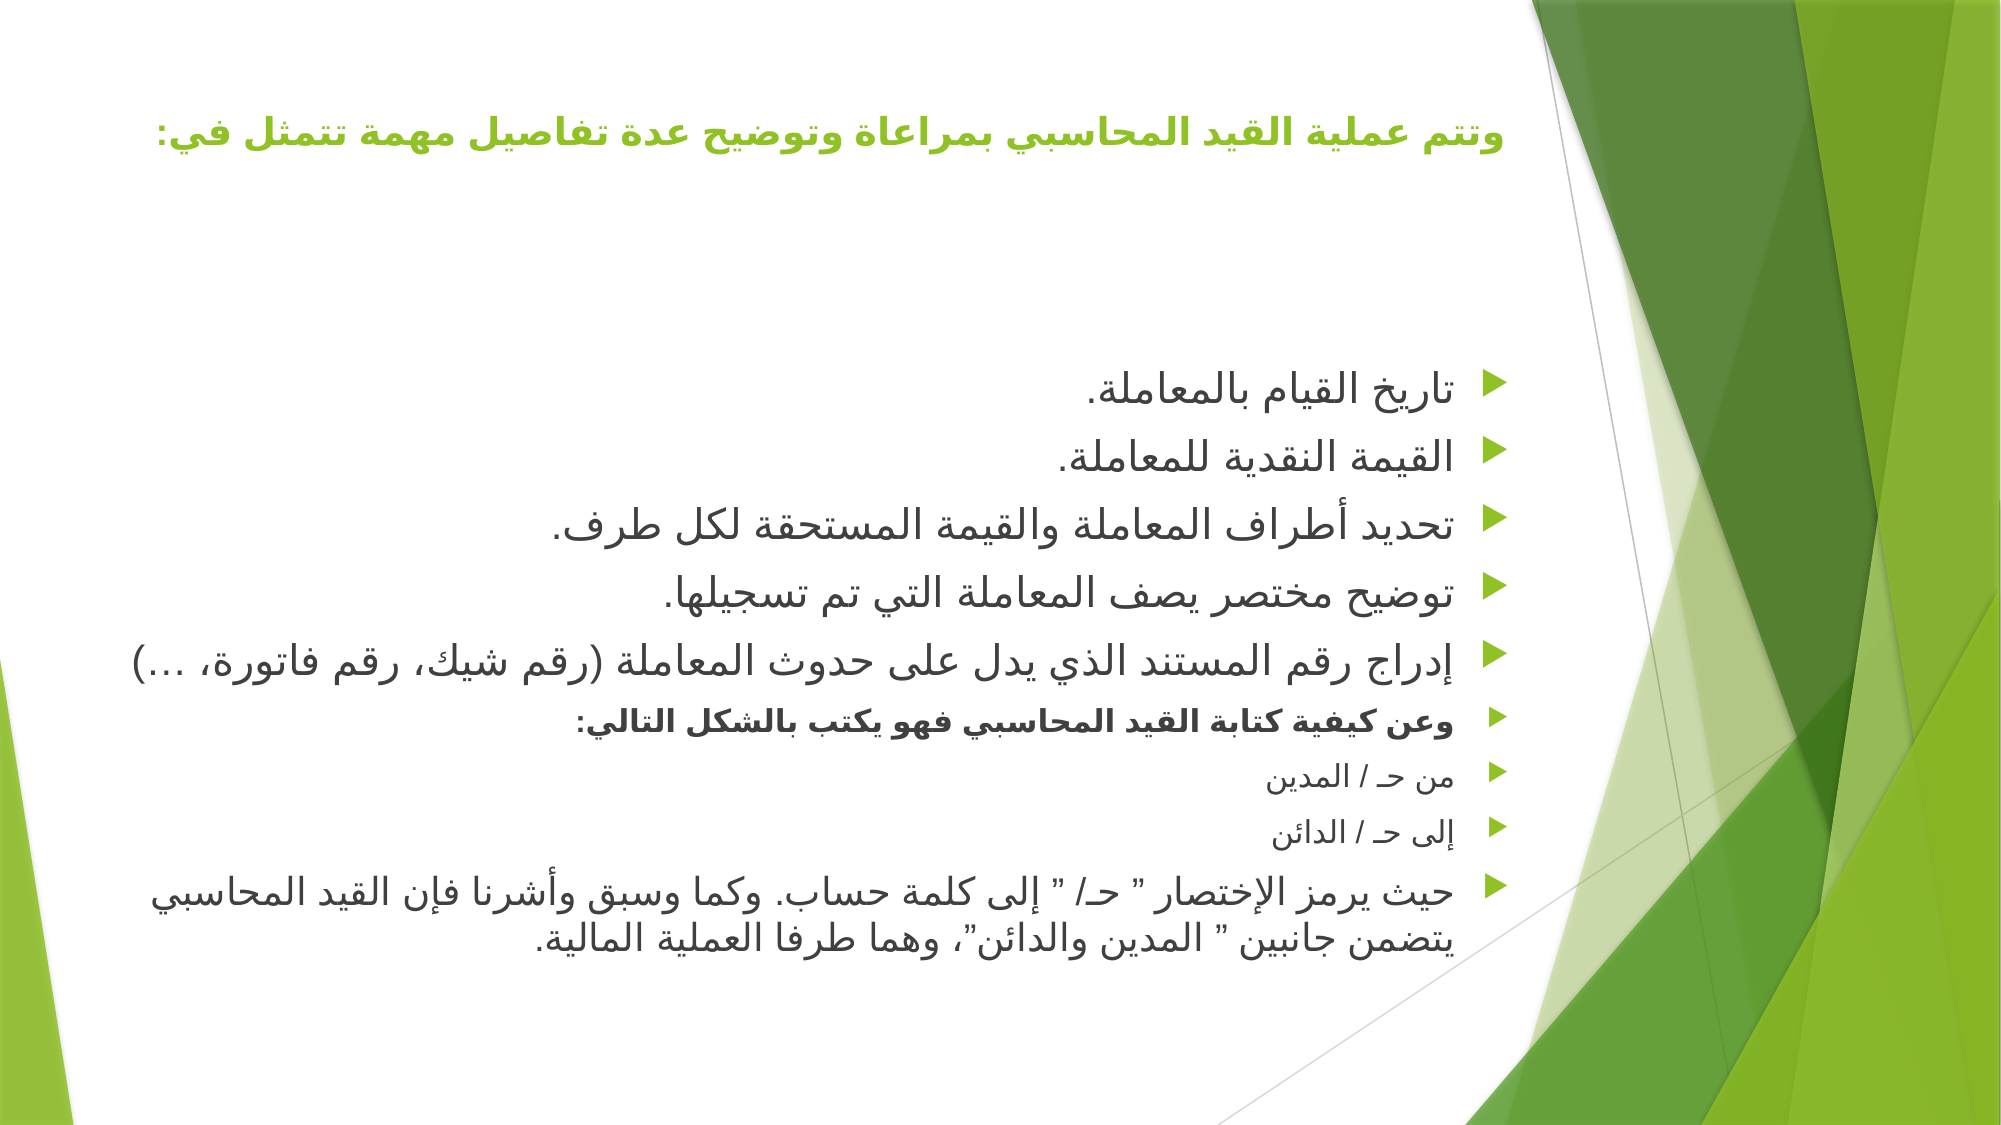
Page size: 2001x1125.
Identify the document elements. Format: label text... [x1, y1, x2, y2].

title وتتم عملية القيد المحاسبي بمراعاة وتوضيح عدة تفاصيل مهمة تتمثل في: [111, 99, 1522, 317]
list تاريخ القيام بالمعاملة. القيمة النقدية للمعاملة. تحديد أطراف المعاملة والقيمة المستحقة لكل طرف. توضيح مختصر يصف المعاملة التي تم تسجيلها. إدراج رقم المستند الذي يدل على حدوث المعاملة (رقم شيك، رقم فاتورة، …) وعن كيفية كتابة القيد المحاسبي فهو يكتب بالشكل التالي: من حـ / المدين إلى حـ / الدائن حيث يرمز الإختصار ” حـ/ ” إلى كلمة حساب. وكما وسبق وأشرنا فإن القيد المحاسبي يتضمن جانبين ” المدين والدائن”، وهما طرفا العملية المالية. [111, 354, 1522, 992]
